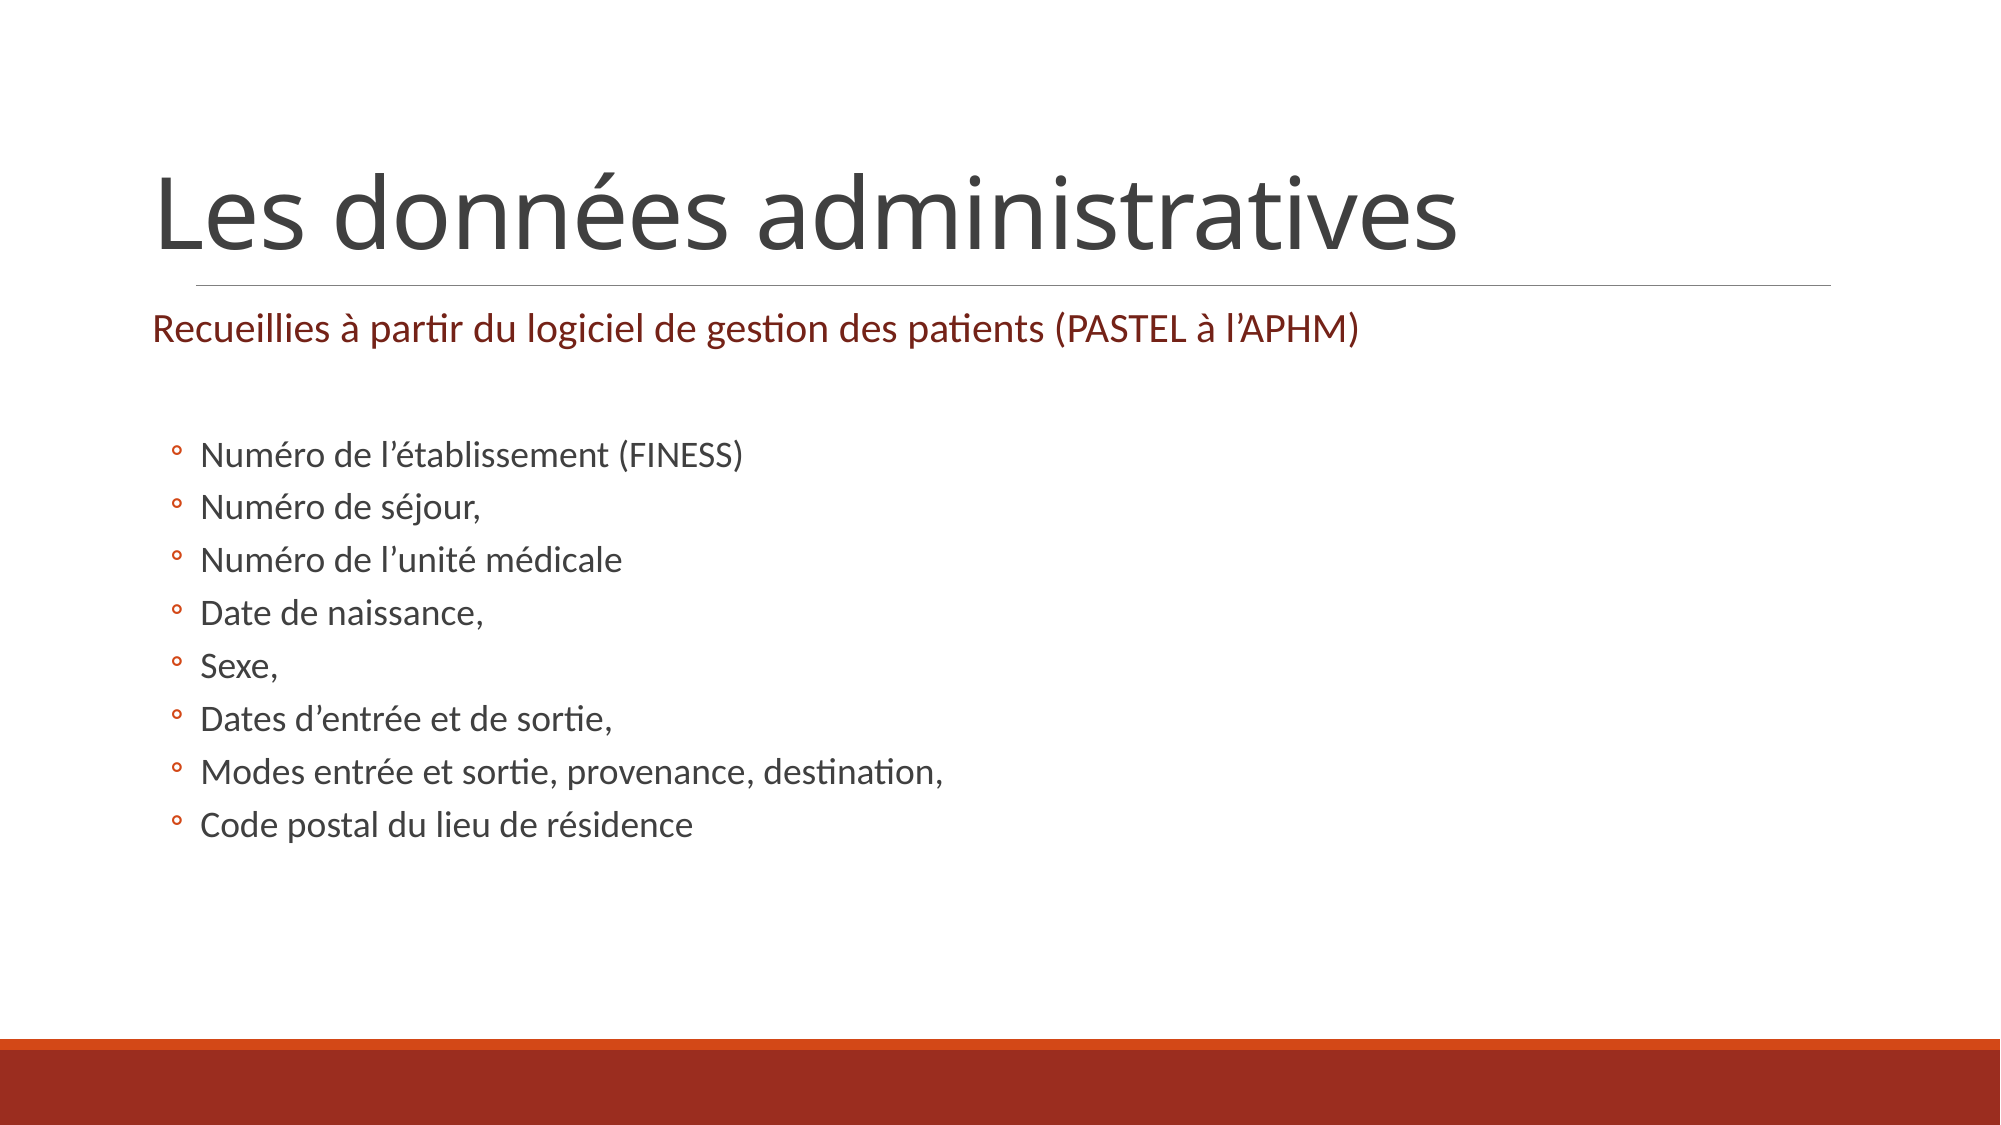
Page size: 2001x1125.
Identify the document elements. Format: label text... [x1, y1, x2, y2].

title Les données administratives [137, 59, 1863, 278]
list Recueillies à partir du logiciel de gestion des patients (PASTEL à l’APHM) Numéro de l’établissement (FINESS) Numéro de séjour, Numéro de l’unité médicale Date de naissance, Sexe, Dates d’entrée et de sortie, Modes entrée et sortie, provenance, destination, Code postal du lieu de résidence [137, 299, 1809, 1014]
